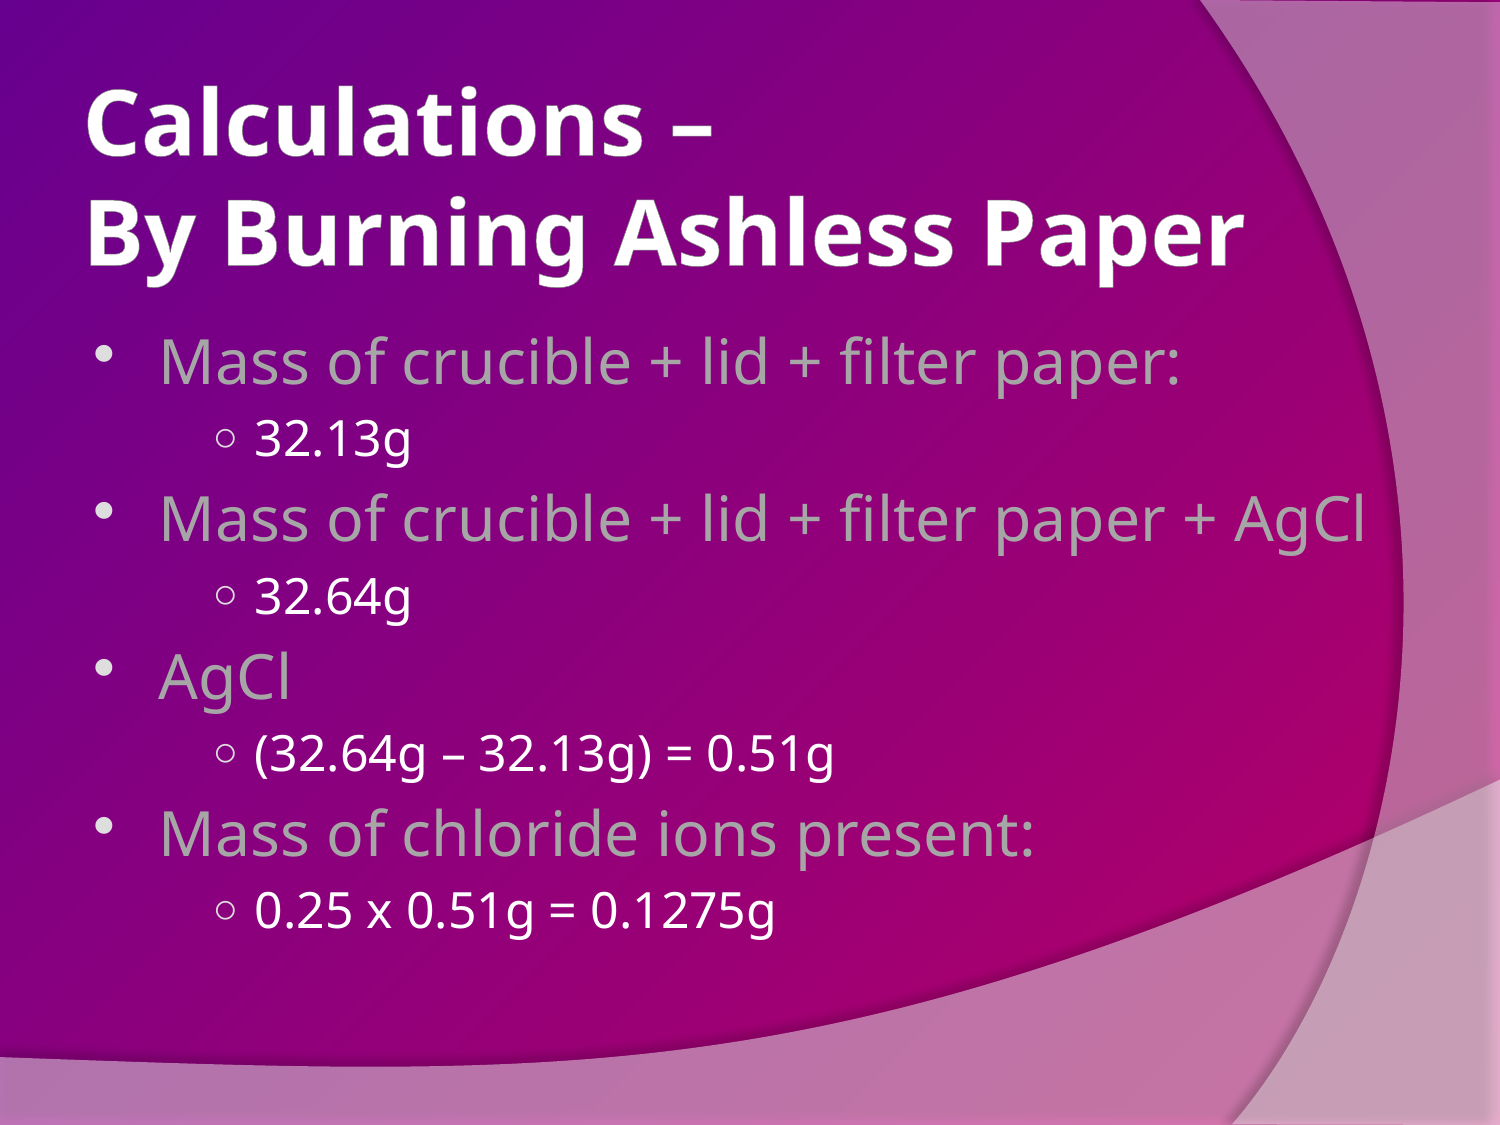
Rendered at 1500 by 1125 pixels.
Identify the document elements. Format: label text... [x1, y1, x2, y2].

text_box Calculations – By Burning Ashless Paper [74, 45, 1353, 303]
list Mass of crucible + lid + filter paper: 32.13g Mass of crucible + lid + filter paper + AgCl 32.64g AgCl (32.64g – 32.13g) = 0.51g Mass of chloride ions present: 0.25 x 0.51g = 0.1275g [75, 314, 1425, 1059]
